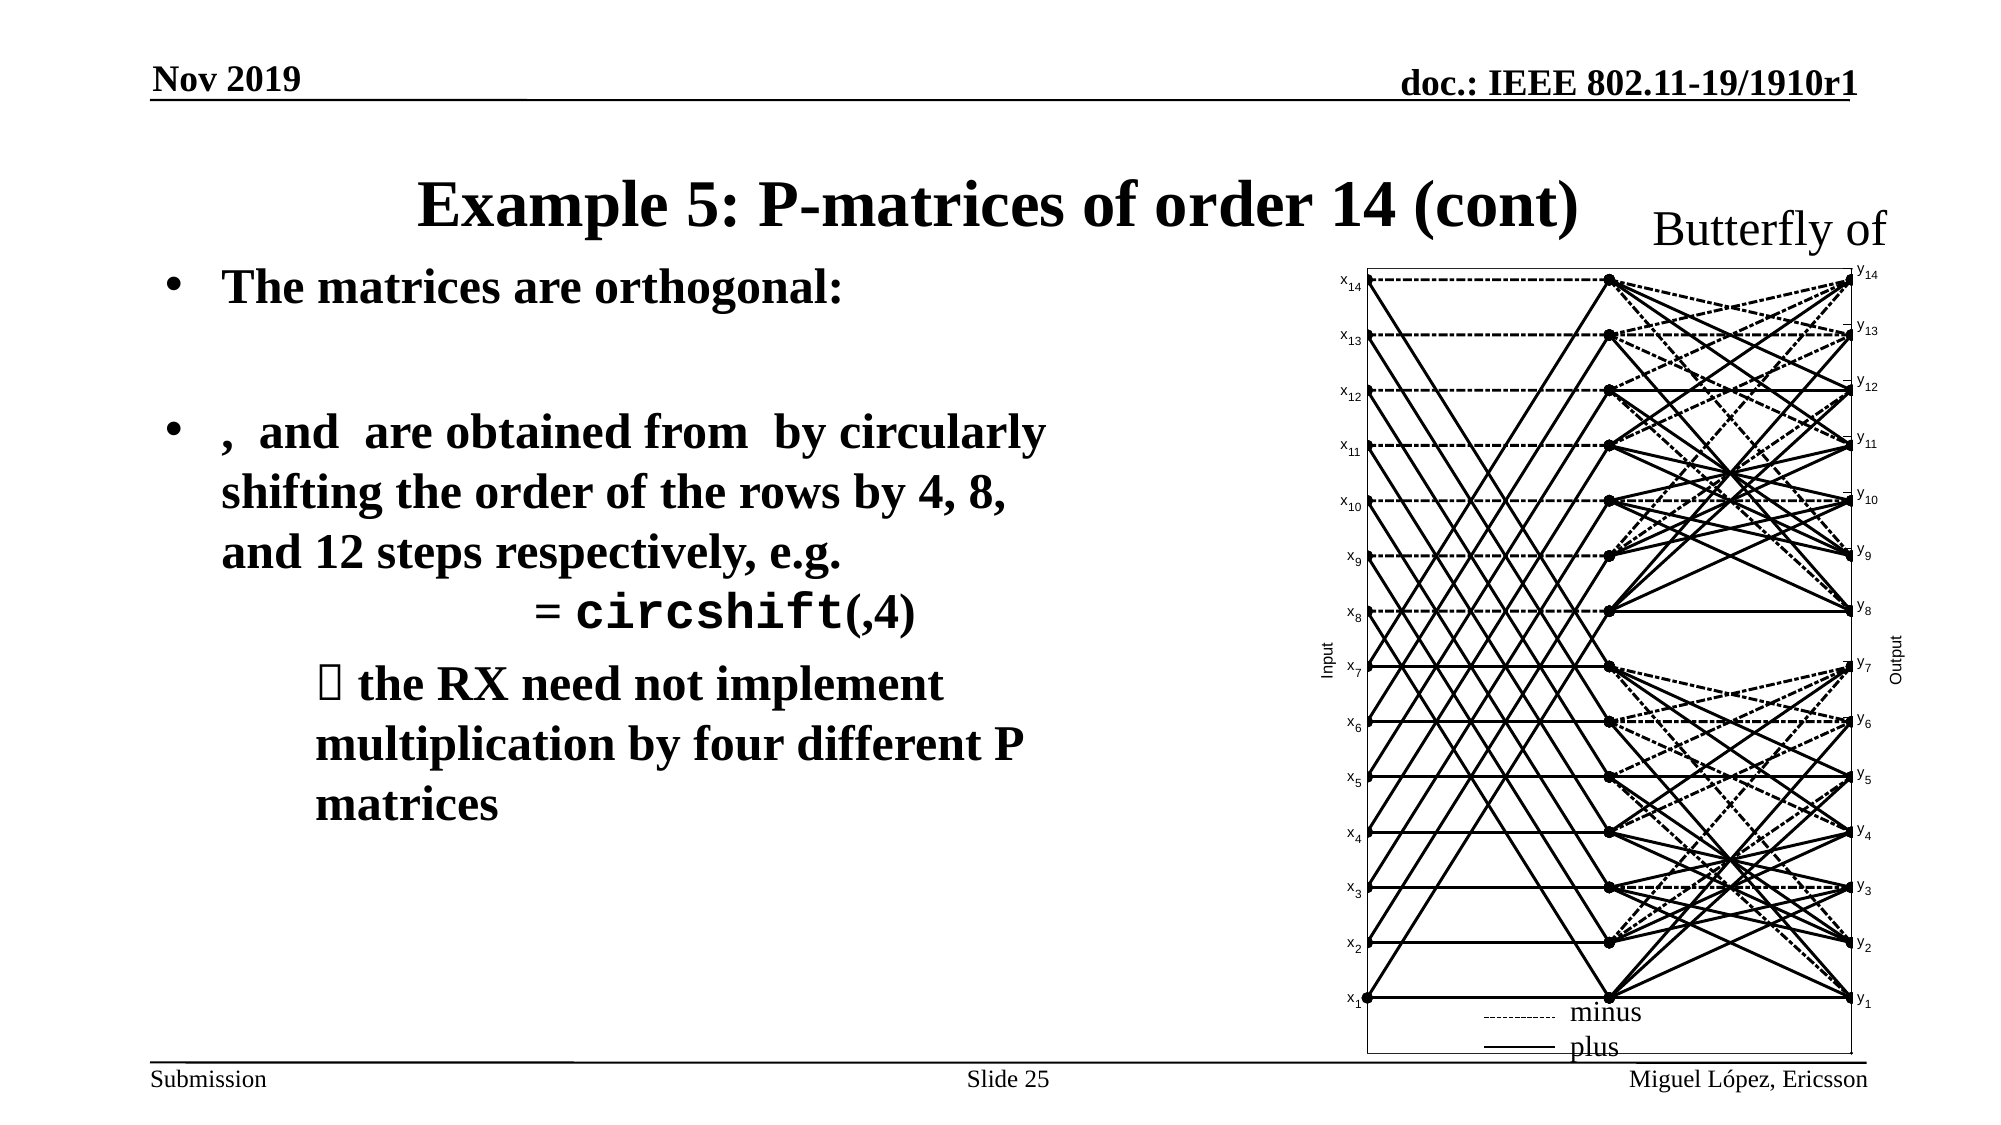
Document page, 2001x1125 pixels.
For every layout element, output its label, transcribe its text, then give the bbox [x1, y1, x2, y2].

title Example 5: P-matrices of order 14 (cont) [149, 112, 1850, 288]
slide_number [152, 54, 563, 100]
picture [1285, 195, 1910, 1125]
footer Miguel López, Ericsson [1171, 1061, 1280, 1093]
slide_number Slide 25 [950, 1061, 1067, 1123]
